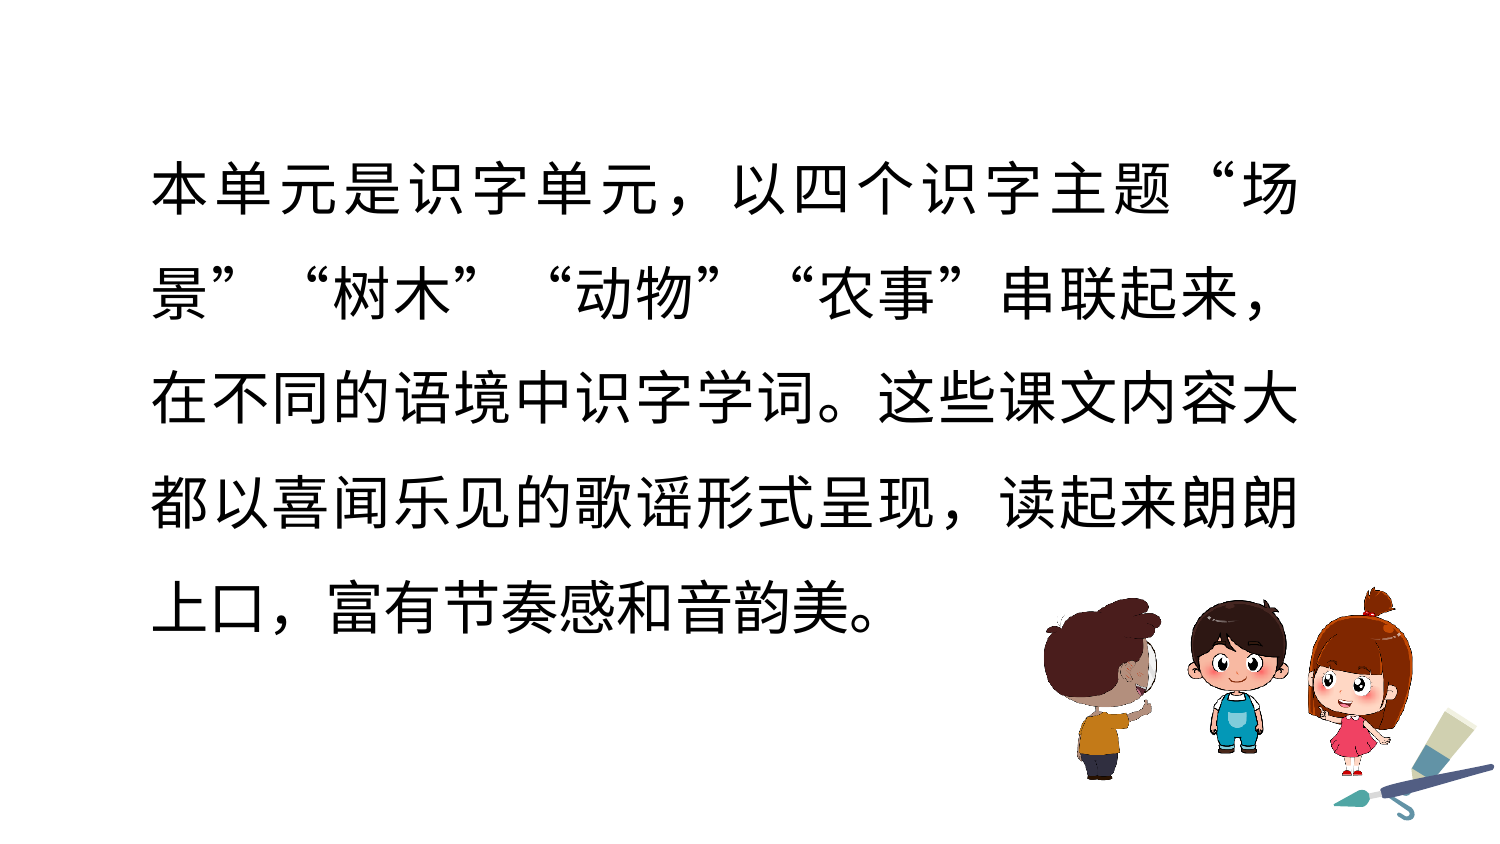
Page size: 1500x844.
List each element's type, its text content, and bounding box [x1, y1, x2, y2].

text_box 本单元是识字单元，以四个识字主题“场景”“树木”“动物”“农事”串联起来，在不同的语境中识字学词。这些课文内容大都以喜闻乐见的歌谣形式呈现，读起来朗朗上口，富有节奏感和音韵美。 [136, 109, 1315, 649]
picture [1009, 554, 1442, 802]
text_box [1358, 708, 1481, 844]
